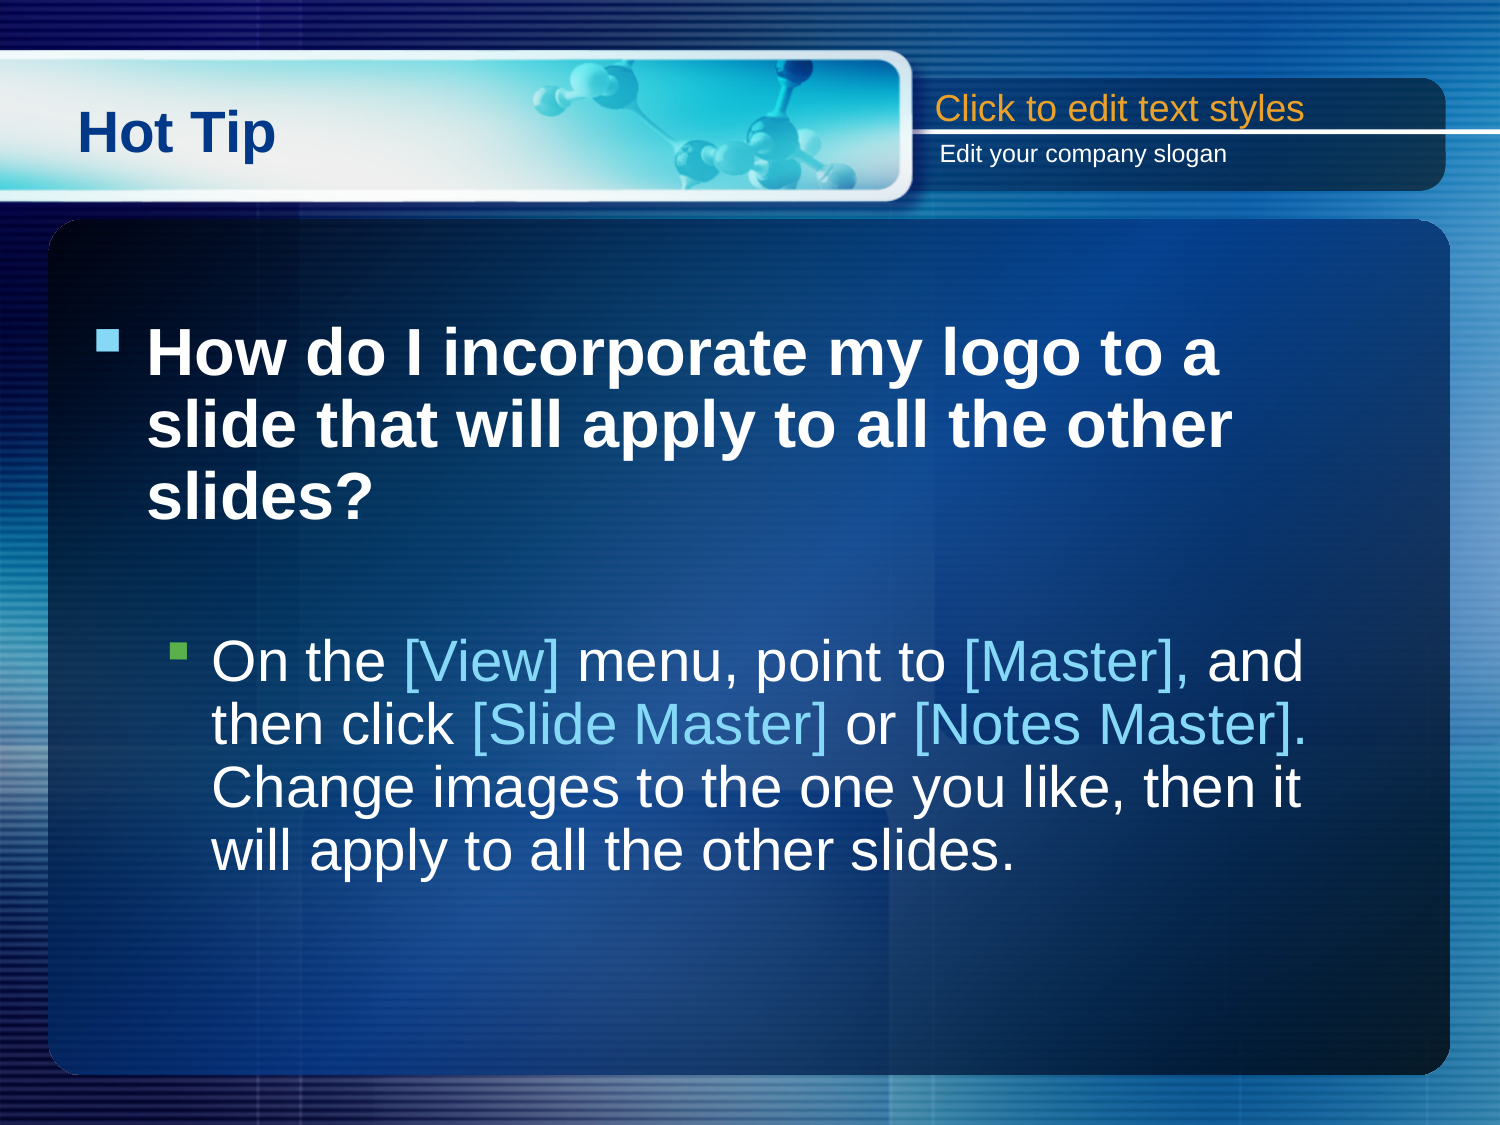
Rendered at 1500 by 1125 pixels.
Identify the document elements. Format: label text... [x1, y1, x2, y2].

picture [0, 548, 48, 554]
picture [0, 0, 1500, 1125]
list How do I incorporate my logo to a slide that will apply to all the other slides? On the [View] menu, point to [Master], and then click [Slide Master] or [Notes Master]. Change images to the one you like, then it will apply to all the other slides. [74, 310, 1376, 1001]
title Hot Tip [62, 82, 876, 176]
text_box Edit your company slogan [924, 129, 1429, 175]
picture [0, 568, 48, 573]
text_box Click to edit text styles [919, 76, 1461, 137]
